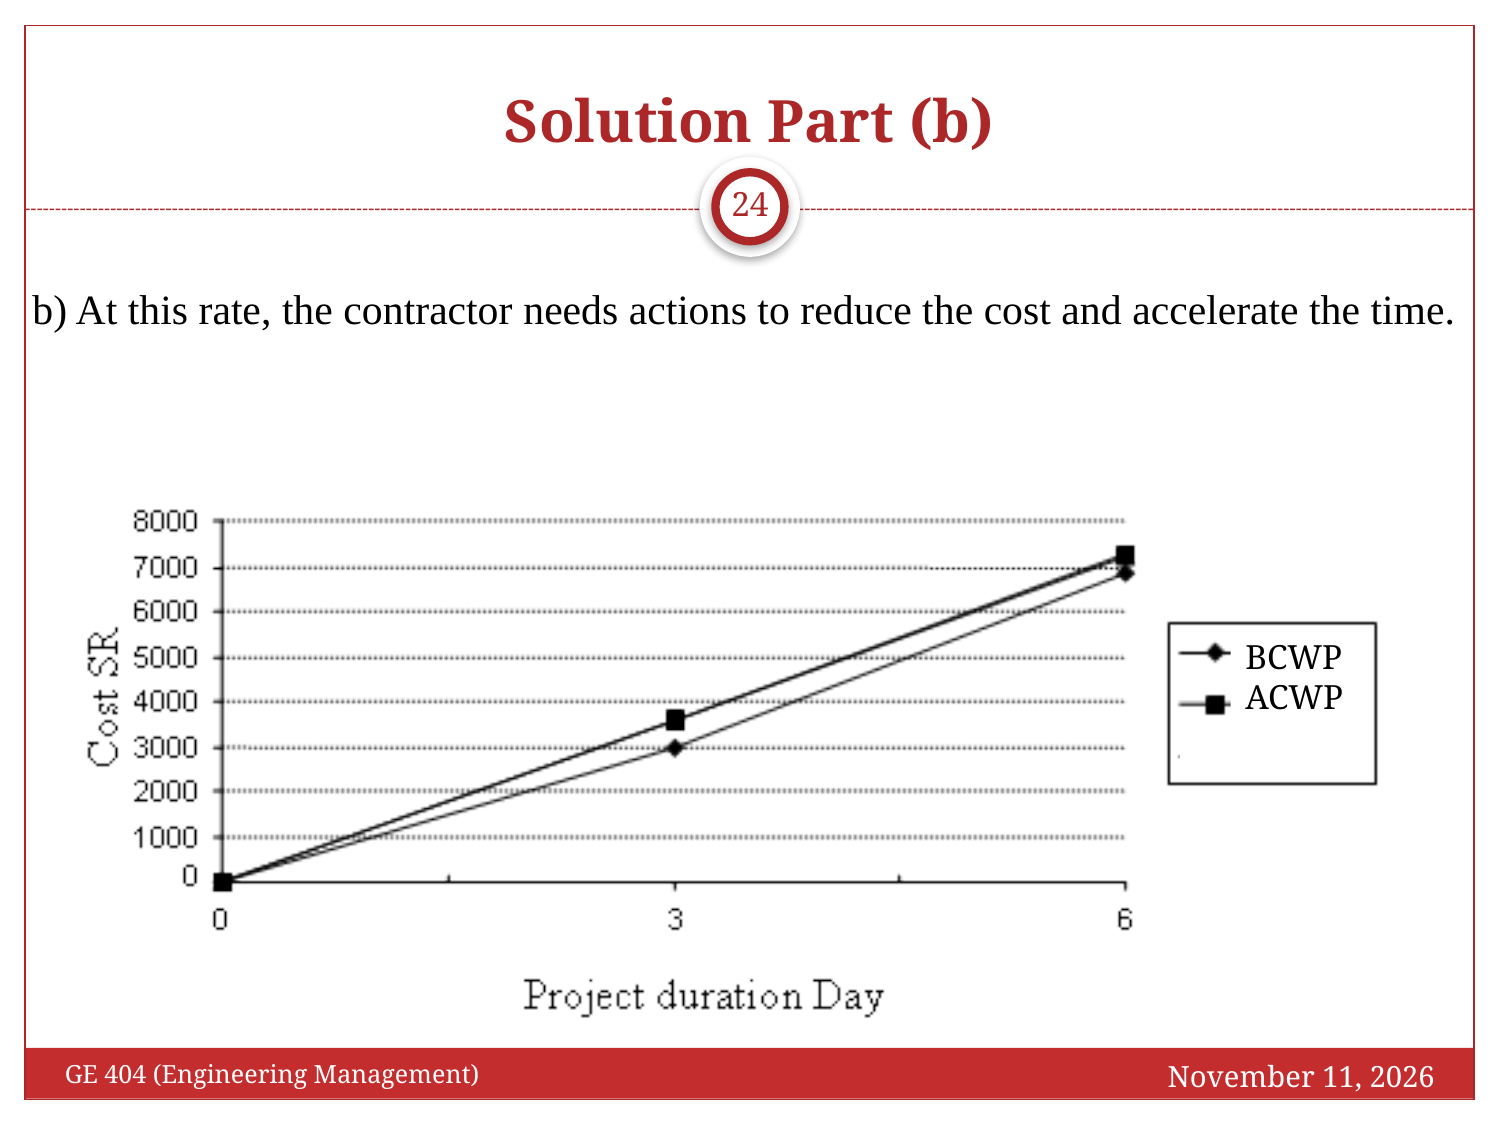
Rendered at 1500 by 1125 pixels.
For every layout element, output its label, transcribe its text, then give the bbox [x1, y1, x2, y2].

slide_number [950, 1050, 1450, 1111]
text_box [74, 347, 1400, 1045]
title Solution Part (b) [49, 37, 1450, 162]
footer GE 404 (Engineering Management) [50, 1051, 638, 1112]
slide_number 24 [712, 169, 788, 243]
text_box b) At this rate, the contractor needs actions to reduce the cost and accelerate the time. [17, 275, 1482, 340]
